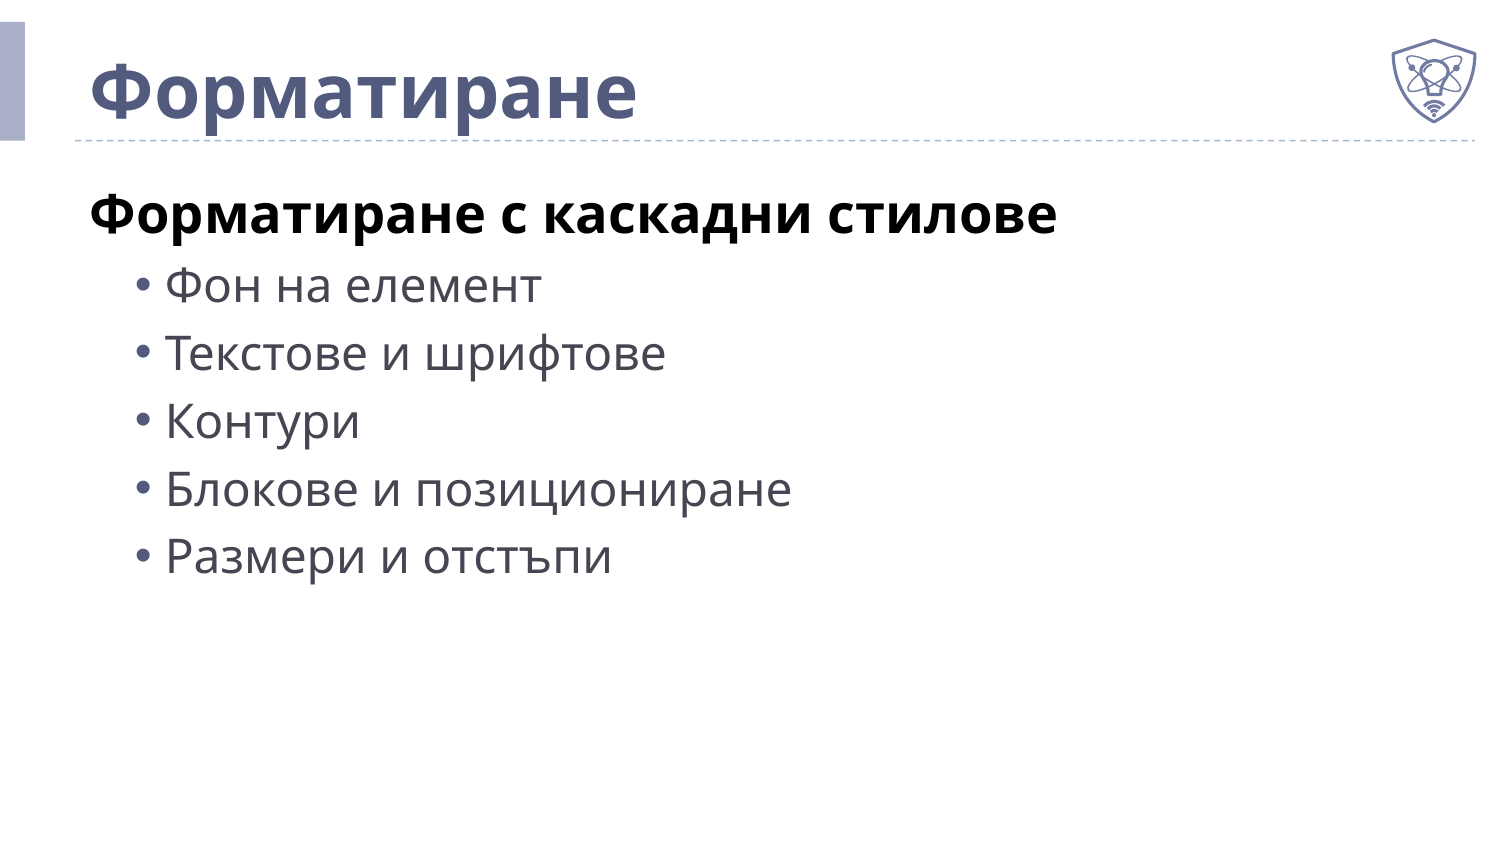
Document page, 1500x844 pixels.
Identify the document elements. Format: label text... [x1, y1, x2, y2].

title Форматиране [75, 18, 1475, 141]
list Форматиране с каскадни стилове Фон на елемент Текстове и шрифтове Контури Блокове и позициониране Размери и отстъпи [75, 171, 1475, 835]
